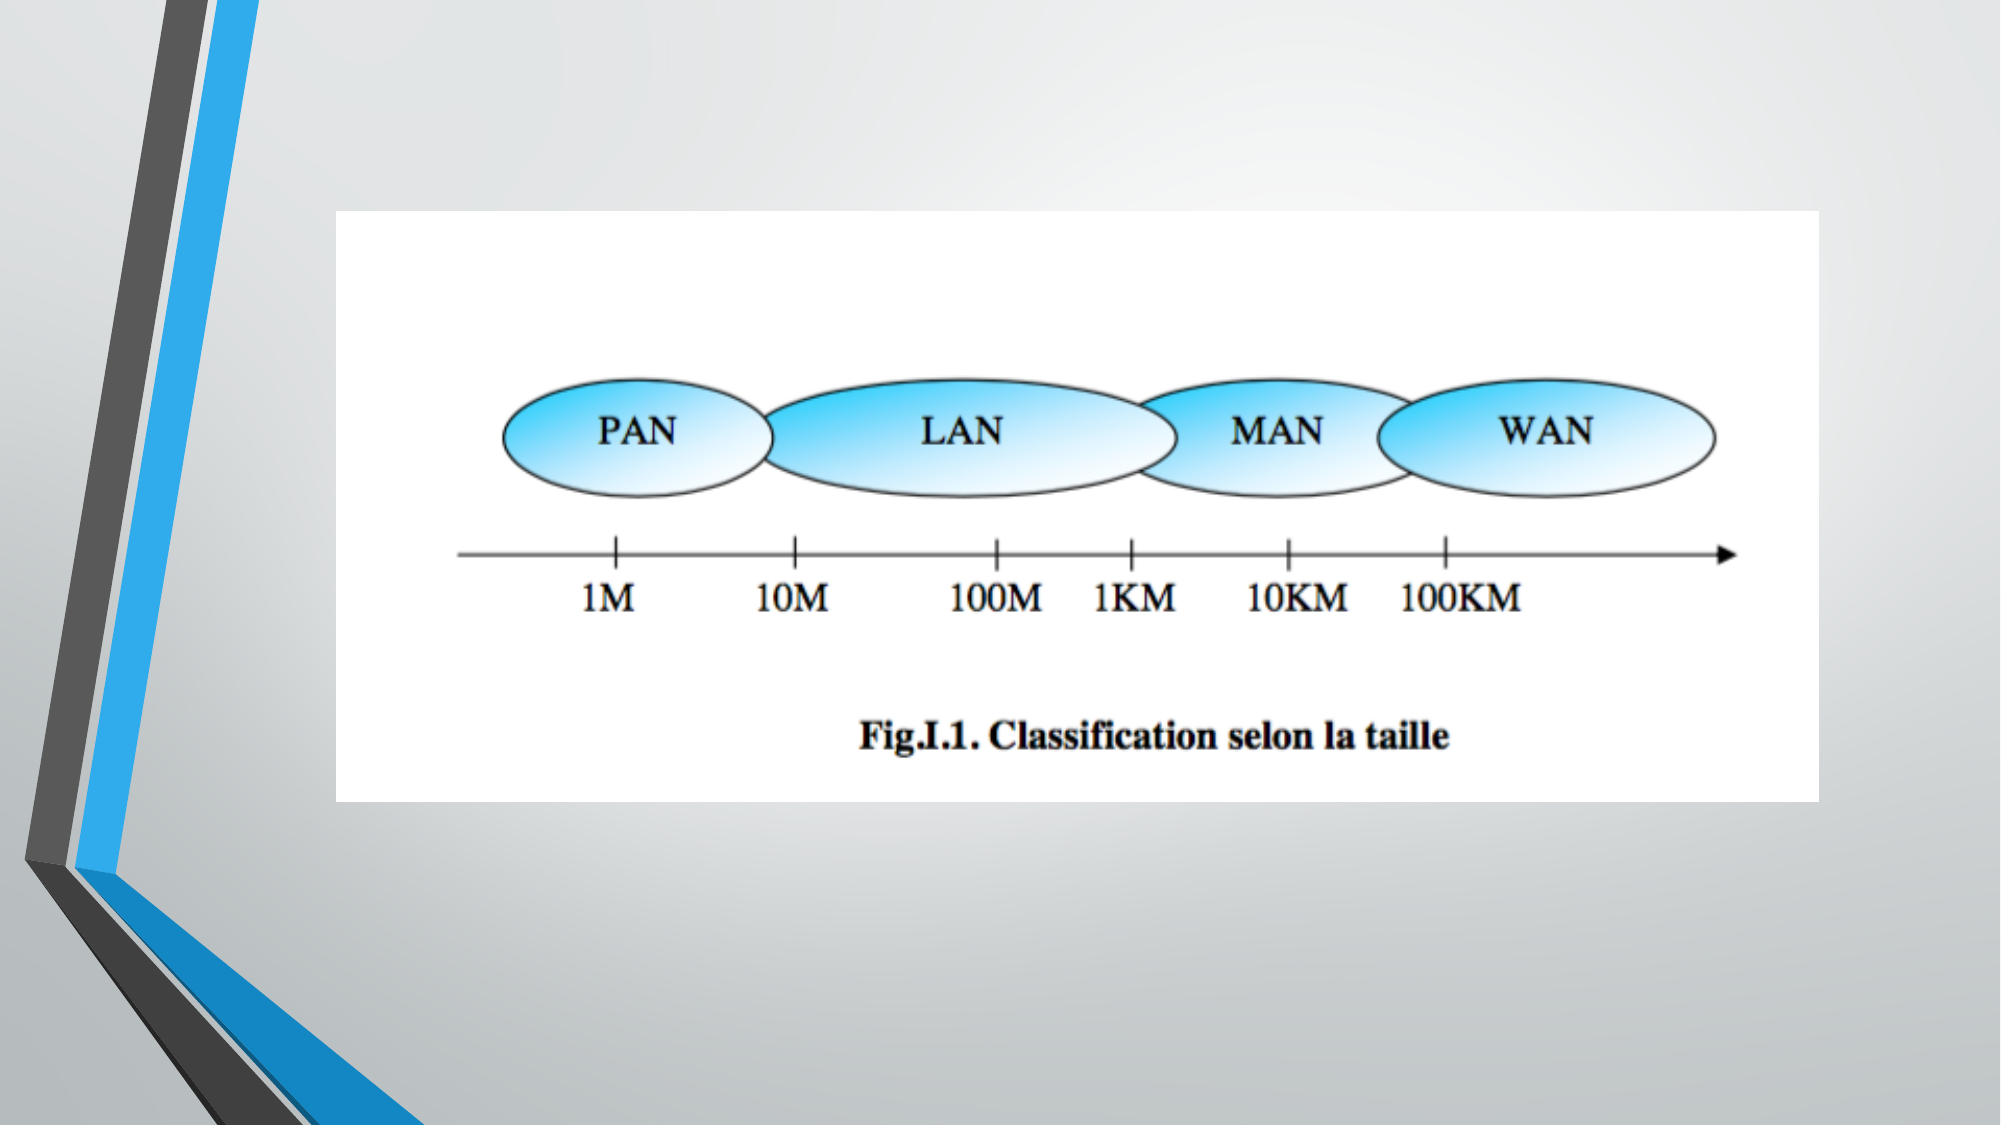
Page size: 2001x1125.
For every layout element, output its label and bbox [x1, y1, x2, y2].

picture [336, 211, 1819, 802]
